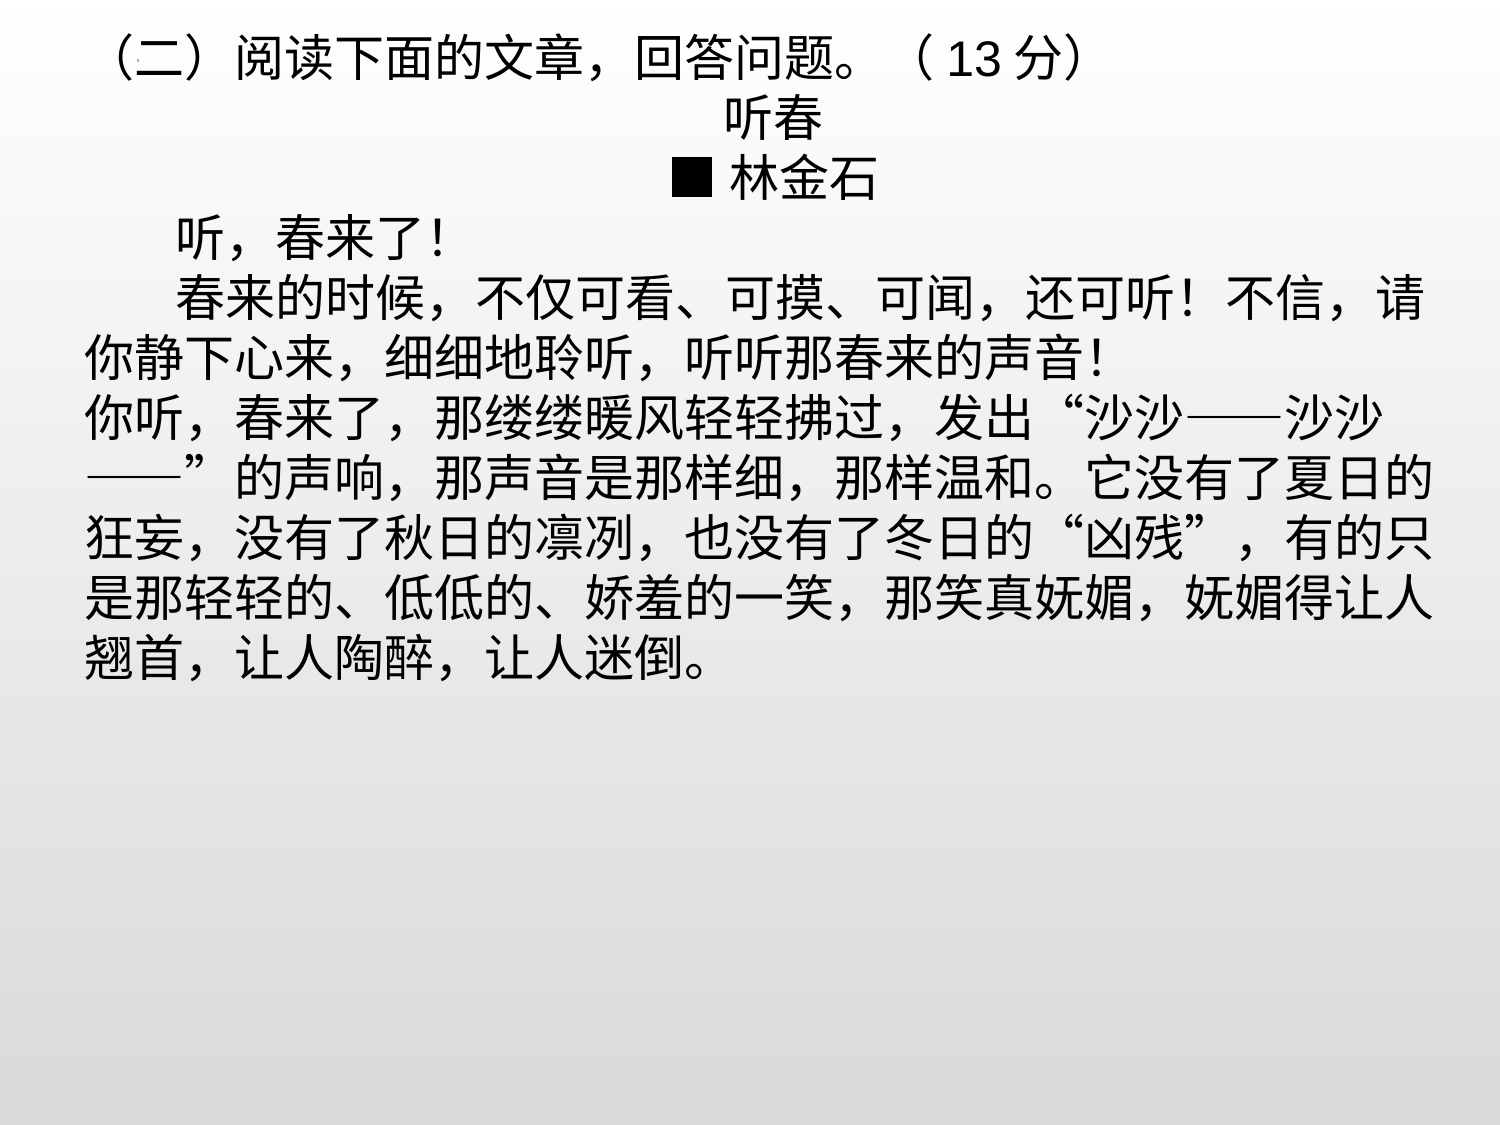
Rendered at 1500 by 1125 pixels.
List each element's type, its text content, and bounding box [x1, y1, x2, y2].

text_box （二）阅读下面的文章，回答问题。（13分） 听春 ■林金石 听，春来了！ 春来的时候，不仅可看、可摸、可闻，还可听！不信，请你静下心来，细细地聆听，听听那春来的声音！ 你听，春来了，那缕缕暖风轻轻拂过，发出“沙沙——沙沙——”的声响，那声音是那样细，那样温和。它没有了夏日的狂妄，没有了秋日的凛冽，也没有了冬日的“凶残”，有的只是那轻轻的、低低的、娇羞的一笑，那笑真妩媚，妩媚得让人翘首，让人陶醉，让人迷倒。 [69, 19, 1479, 695]
